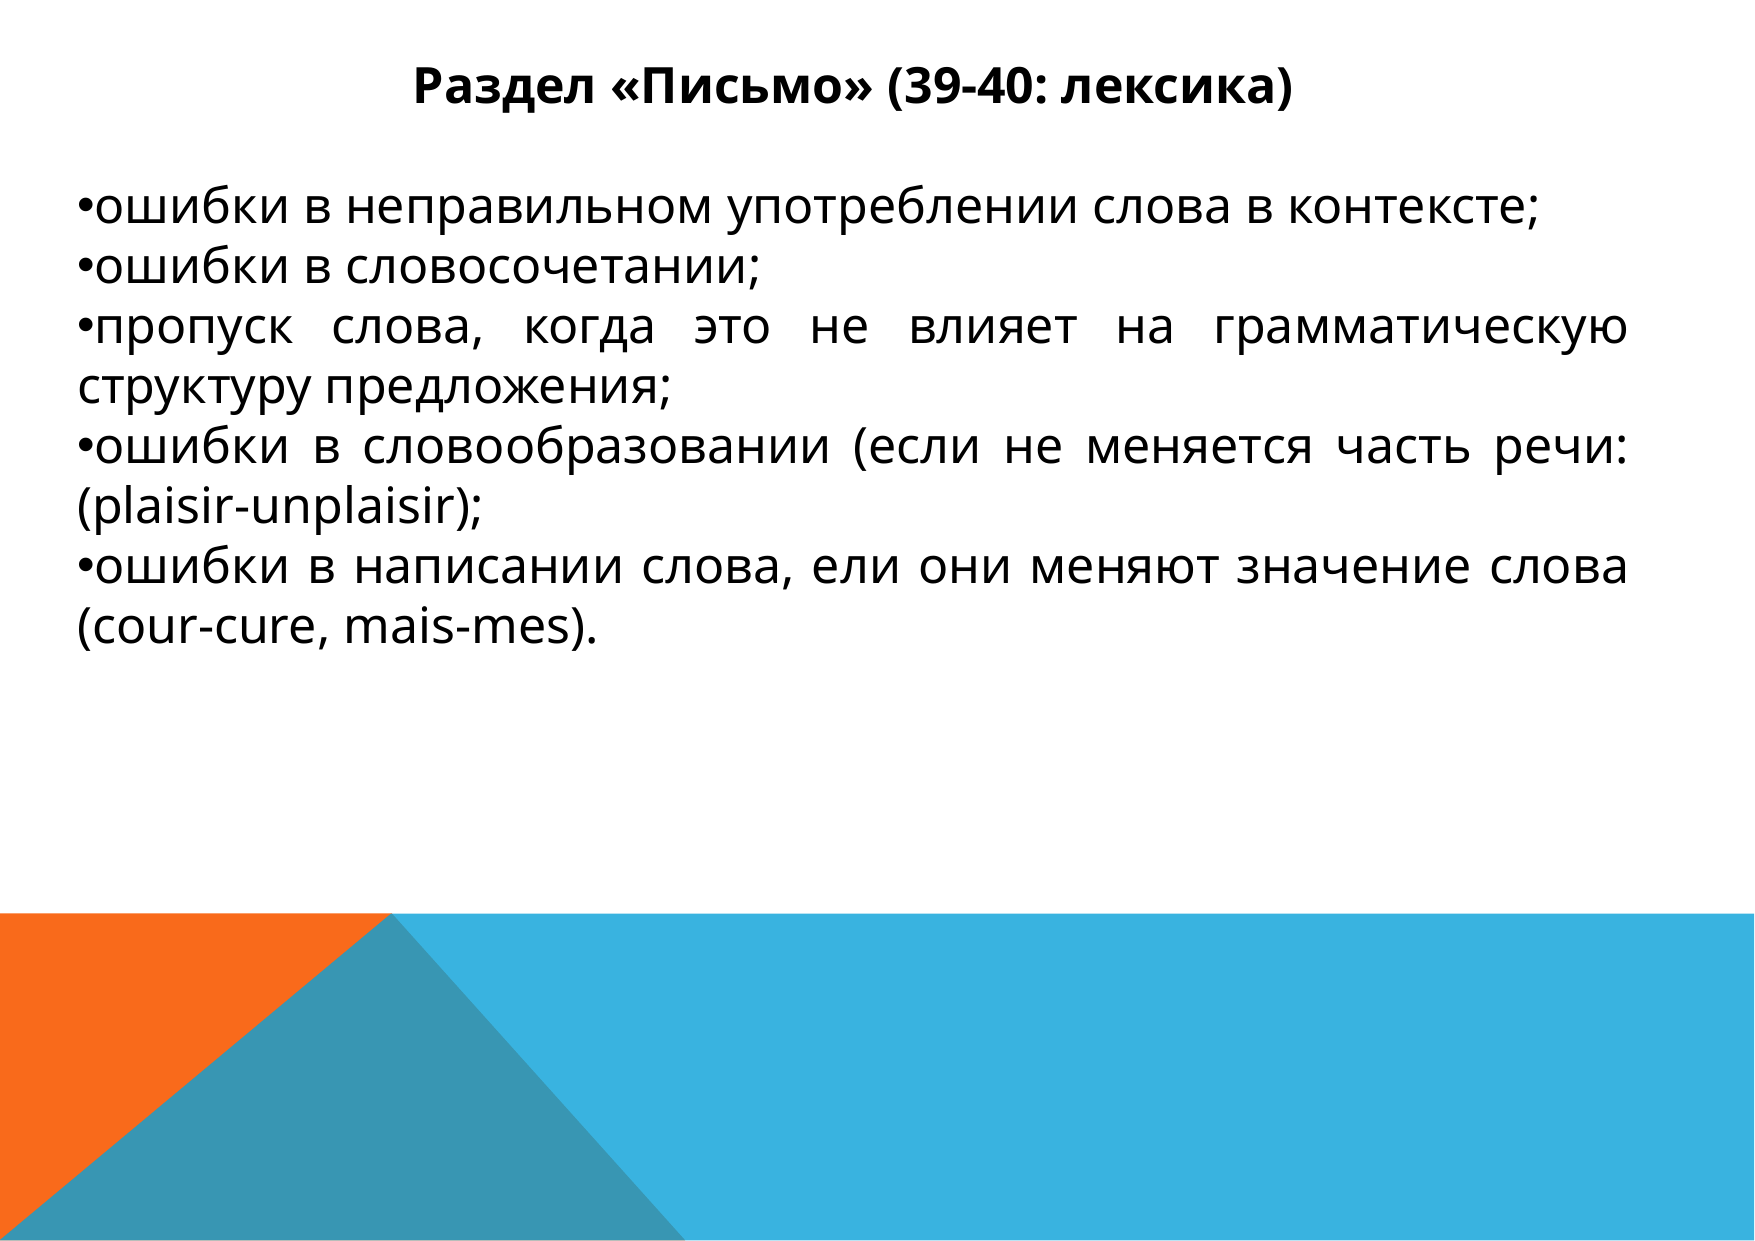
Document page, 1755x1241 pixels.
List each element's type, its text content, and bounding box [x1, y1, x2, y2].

text_box Раздел «Письмо» (39-40: лексика) ошибки в неправильном употреблении слова в контексте; ошибки в словосочетании; пропуск слова, когда это не влияет на грамматическую структуру предложения; ошибки в словообразовании (если не меняется часть речи: (plaisir-unplaisir); ошибки в написании слова, ели они меняют значение слова (cour-cure, mais-mes). [62, 46, 1645, 662]
